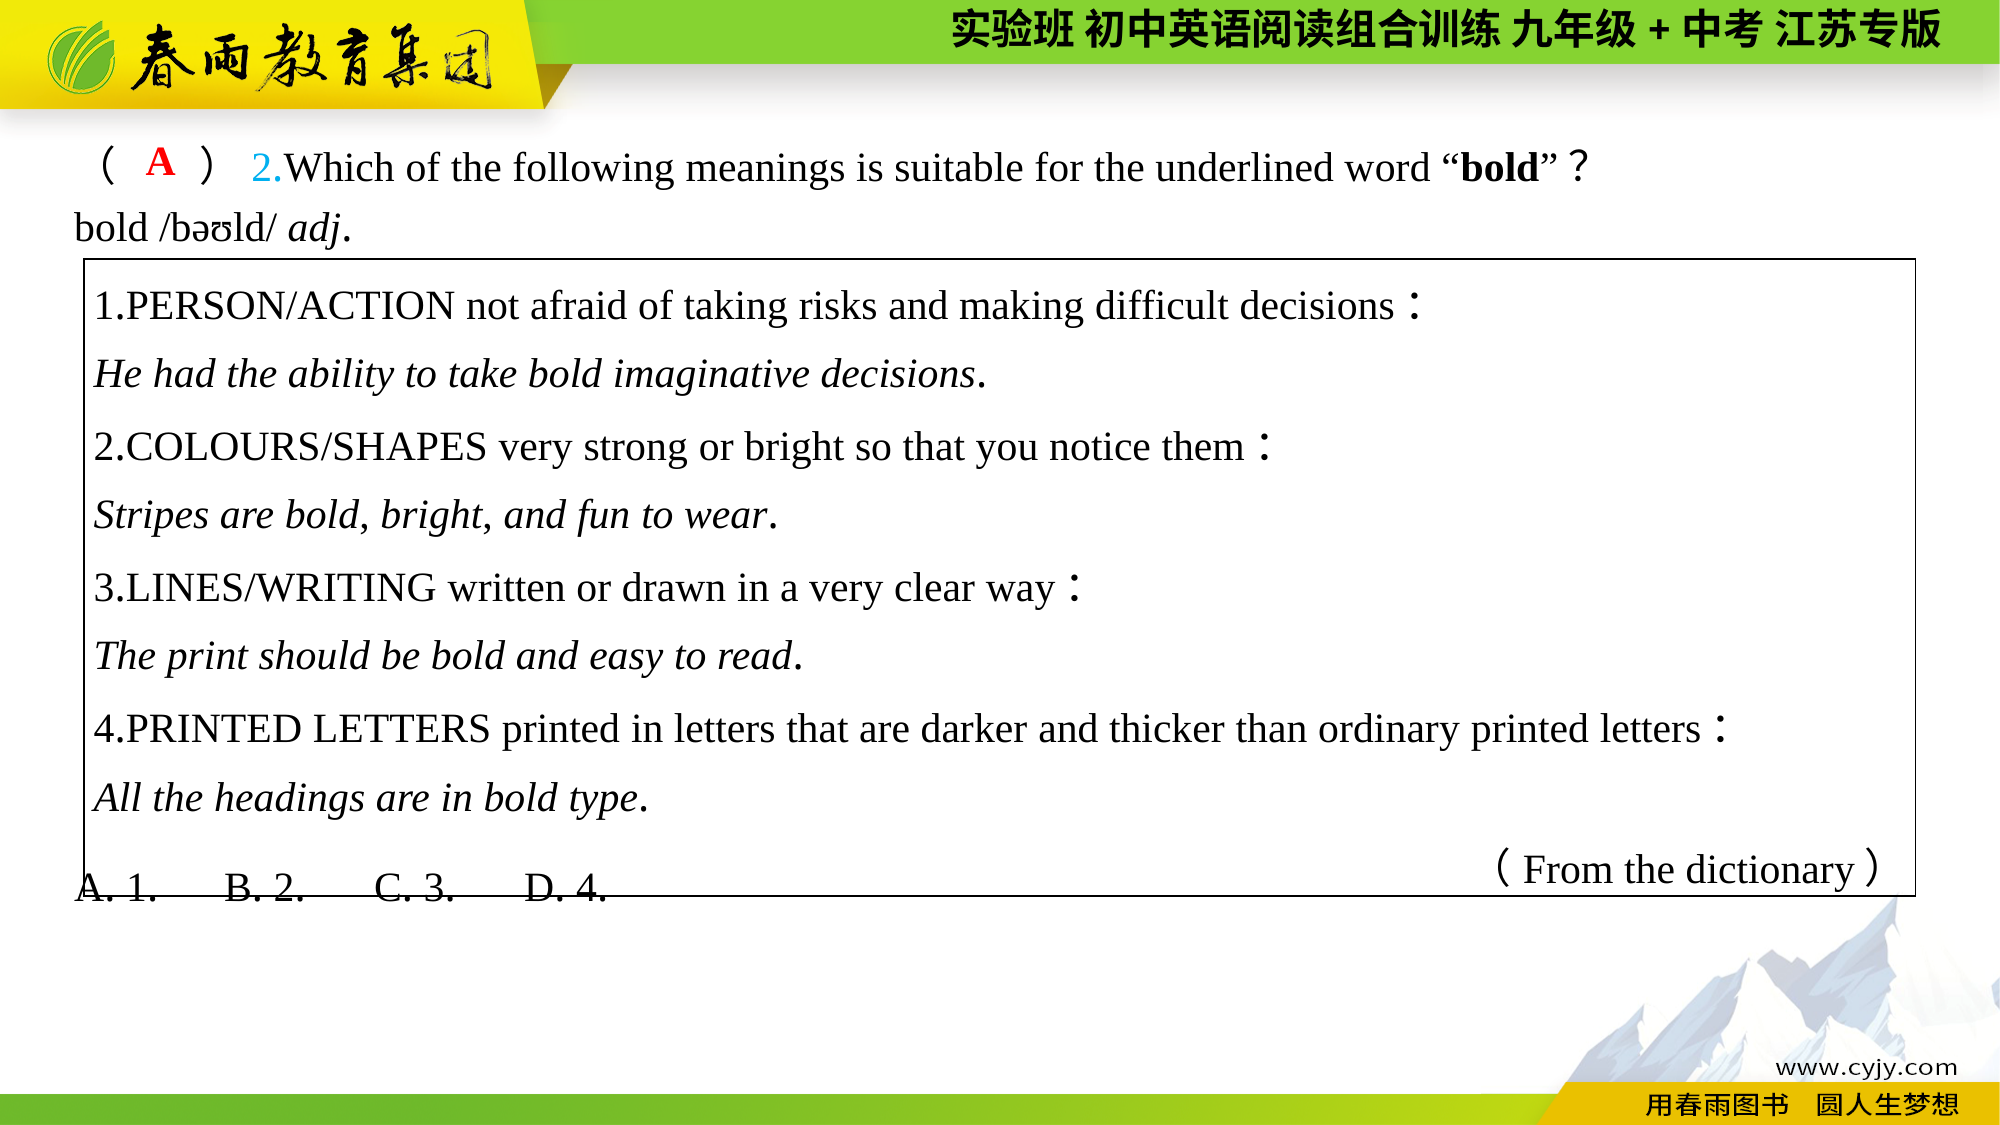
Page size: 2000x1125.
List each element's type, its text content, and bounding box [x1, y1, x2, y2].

table_header 1.PERSON/ACTION not afraid of taking risks and making difficult decisions： He had the ability to take bold imaginative decisions. 2.COLOURS/SHAPES very strong or bright so that you notice them： Stripes are bold, bright, and fun to wear. 3.LINES/WRITING written or drawn in a very clear way： The print should be bold and easy to read. 4.PRINTED LETTERS printed in letters that are darker and thicker than ordinary printed letters： All the headings are in bold type. （From the dictionary） [85, 260, 1915, 895]
picture [0, 0, 2000, 1125]
text_box A [130, 126, 191, 191]
list （ ）2.Which of the following meanings is suitable for the underlined word “bold”？ bold /bəʊld/ adj. A. 1. B. 2. C. 3. D. 4. [59, 122, 1944, 926]
